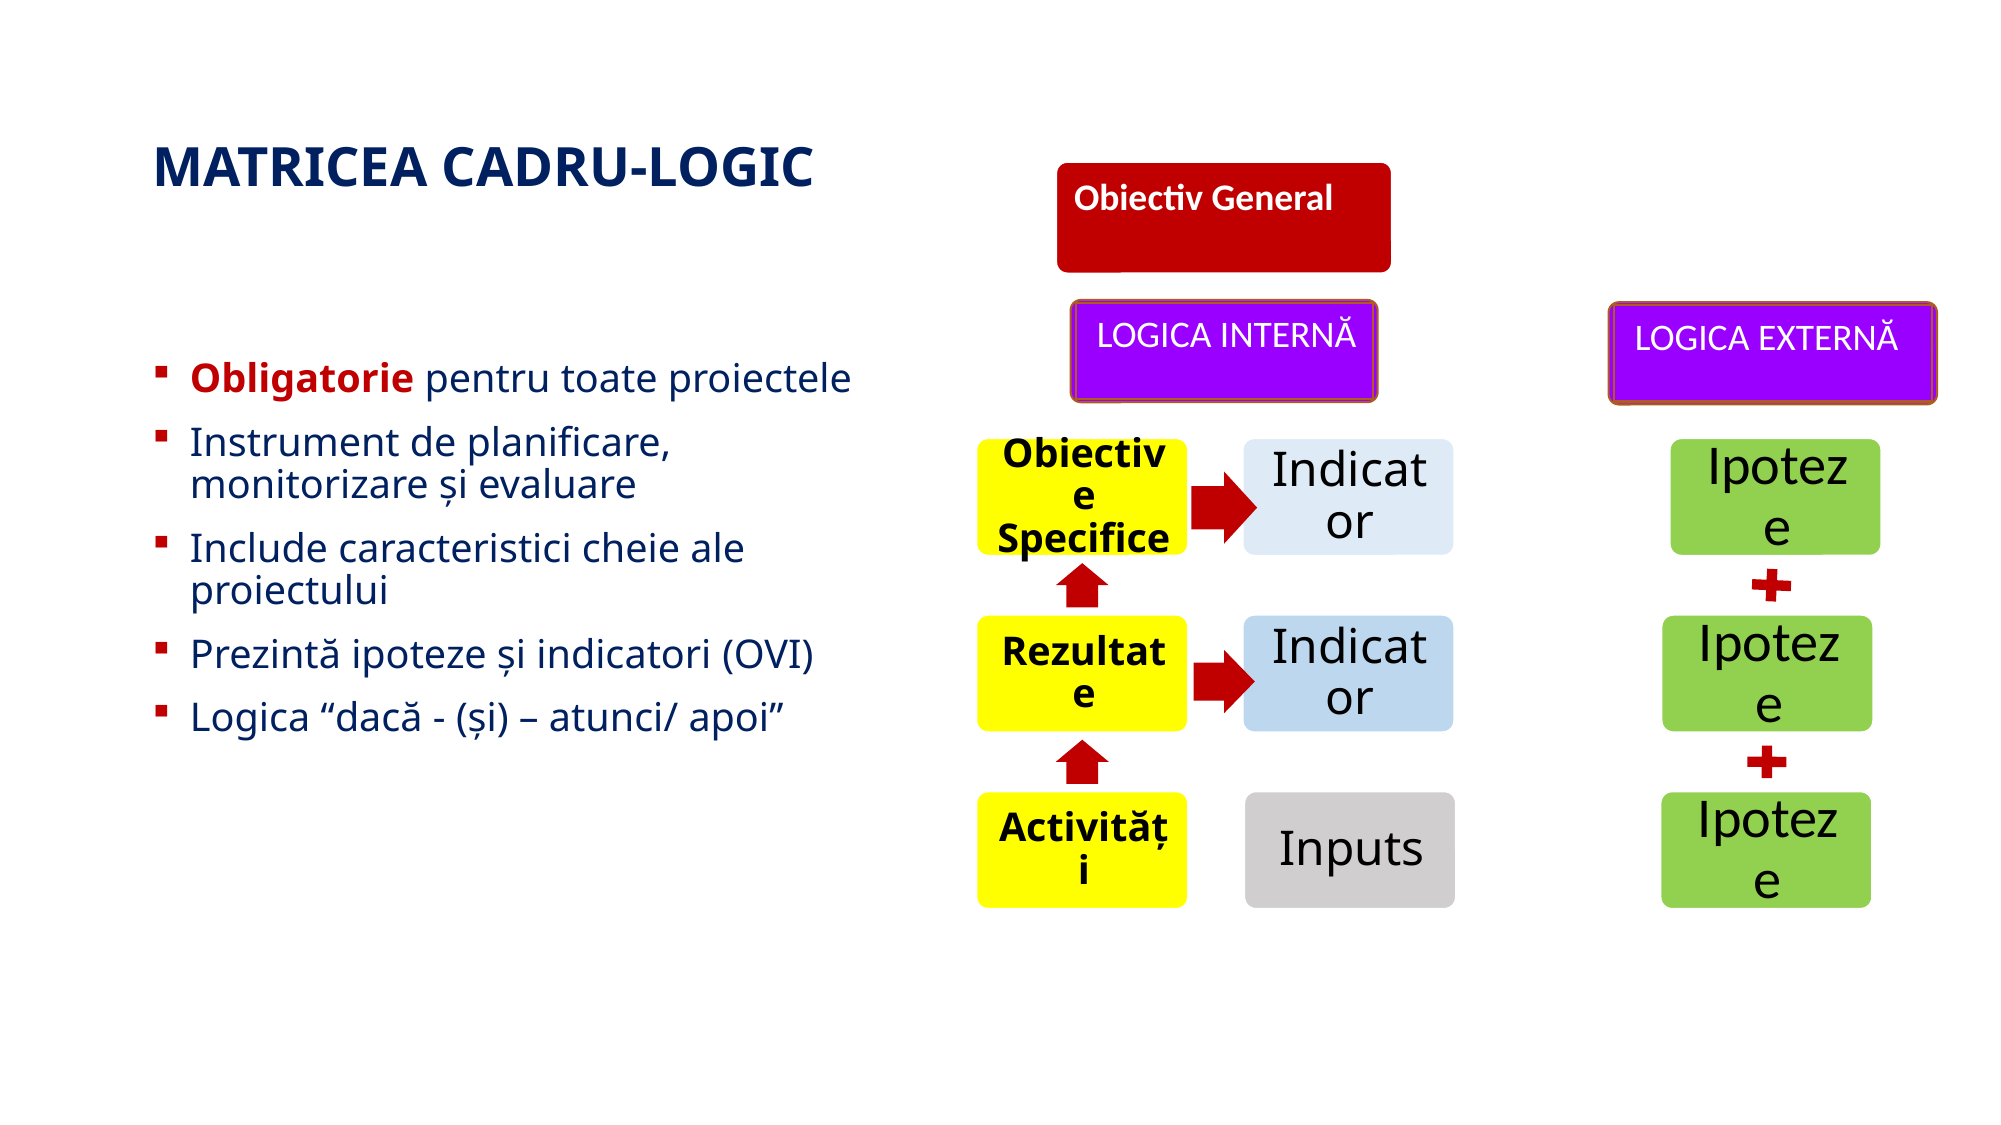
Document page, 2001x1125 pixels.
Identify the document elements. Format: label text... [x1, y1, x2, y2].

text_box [1562, 438, 1882, 909]
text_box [869, 438, 1135, 909]
list Obligatorie pentru toate proiectele Instrument de planificare, monitorizare și evaluare Include caracteristici cheie ale proiectului Prezintă ipoteze și indicatori (OVI) Logica “dacă - (și) – atunci/ apoi” [137, 351, 908, 1065]
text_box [1070, 299, 1378, 403]
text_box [1608, 302, 1938, 405]
title MATRICEA CADRU-LOGIC [137, 59, 1863, 278]
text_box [1135, 438, 1562, 909]
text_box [1056, 161, 1393, 274]
